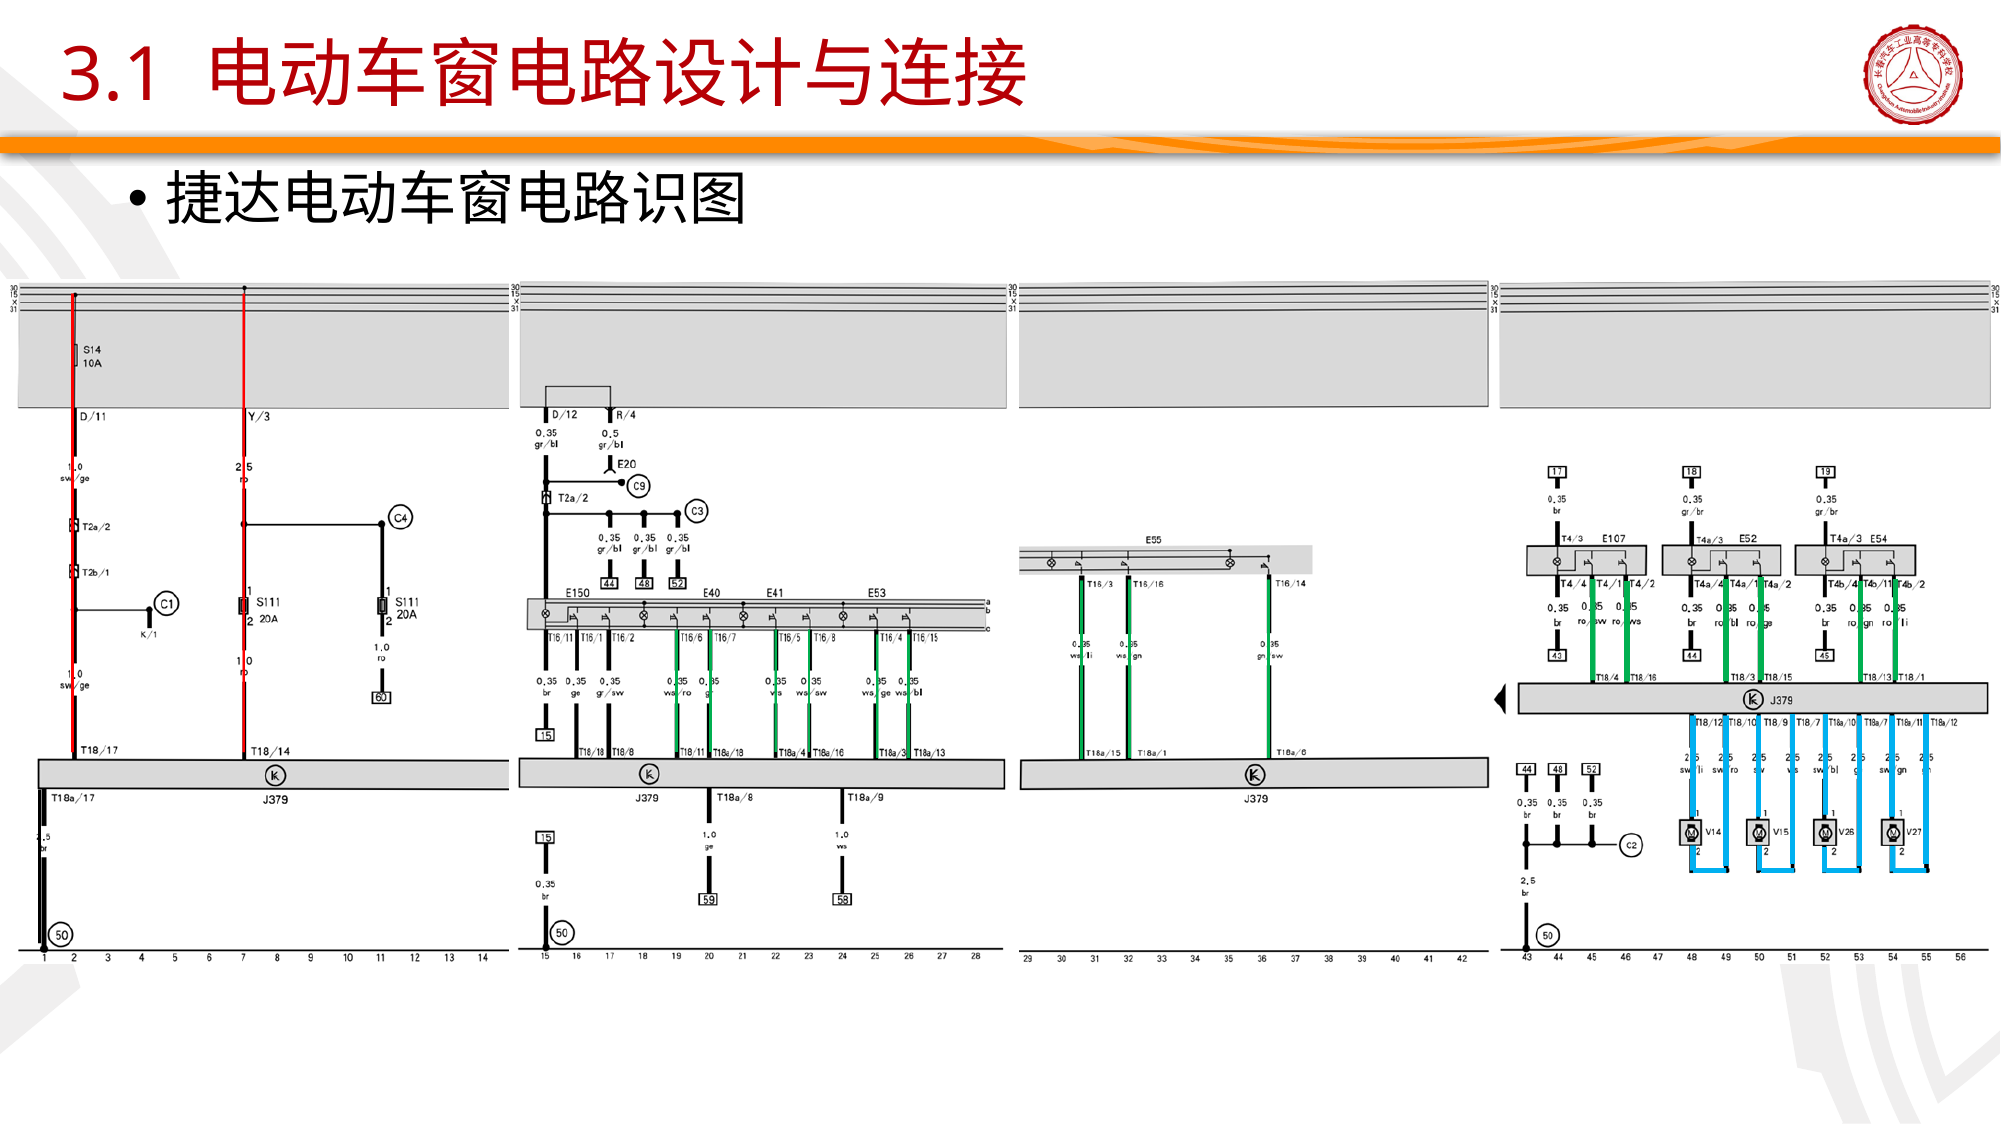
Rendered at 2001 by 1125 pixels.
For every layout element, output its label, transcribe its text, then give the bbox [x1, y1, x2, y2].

picture [1863, 24, 1963, 125]
list 捷达电动车窗电路识图 [113, 161, 1621, 279]
title 3.1 电动车窗电路设计与连接 [45, 28, 1554, 128]
picture [0, 279, 2000, 964]
